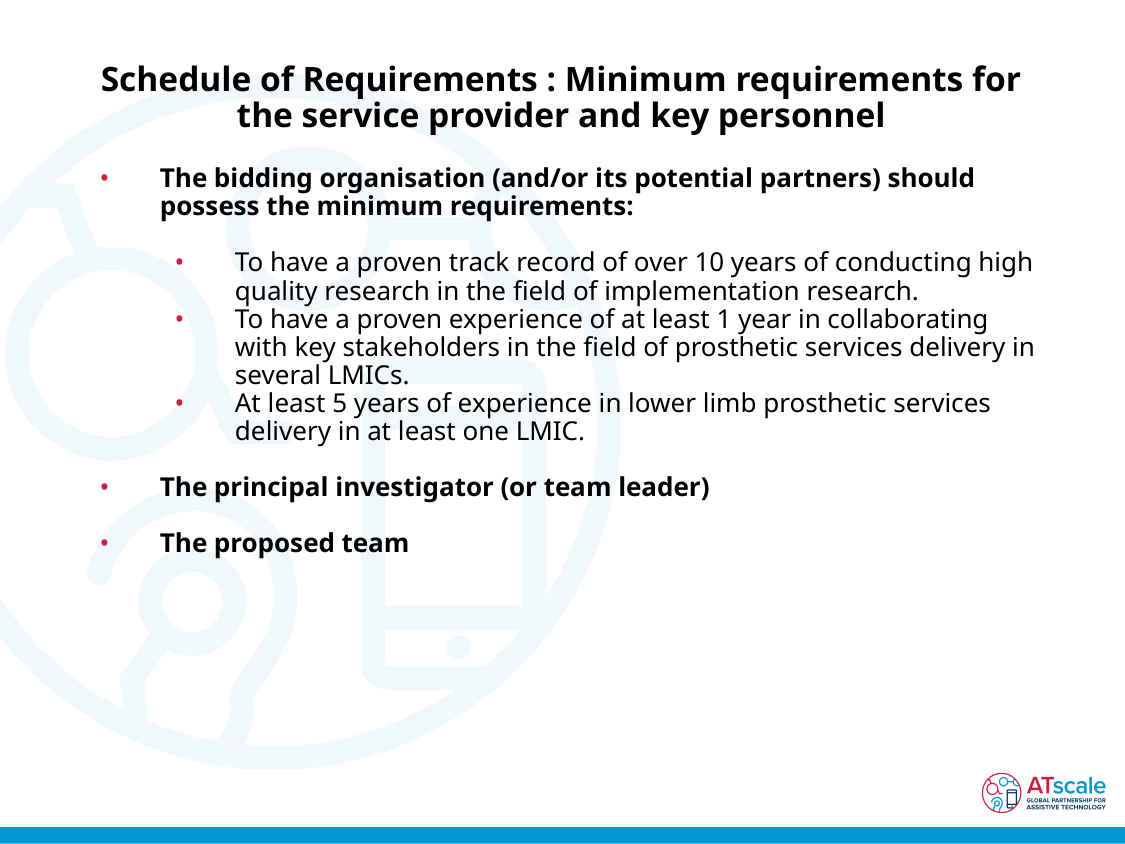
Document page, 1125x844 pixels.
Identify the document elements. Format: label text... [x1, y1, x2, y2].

list The bidding organisation (and/or its potential partners) should possess the minimum requirements: To have a proven track record of over 10 years of conducting high quality research in the field of implementation research. To have a proven experience of at least 1 year in collaborating with key stakeholders in the field of prosthetic services delivery in several LMICs. At least 5 years of experience in lower limb prosthetic services delivery in at least one LMIC. The principal investigator (or team leader) The proposed team [70, 126, 1055, 818]
picture [1055, 772, 1107, 814]
title Schedule of Requirements : Minimum requirements for the service provider and key personnel [75, 44, 1048, 126]
